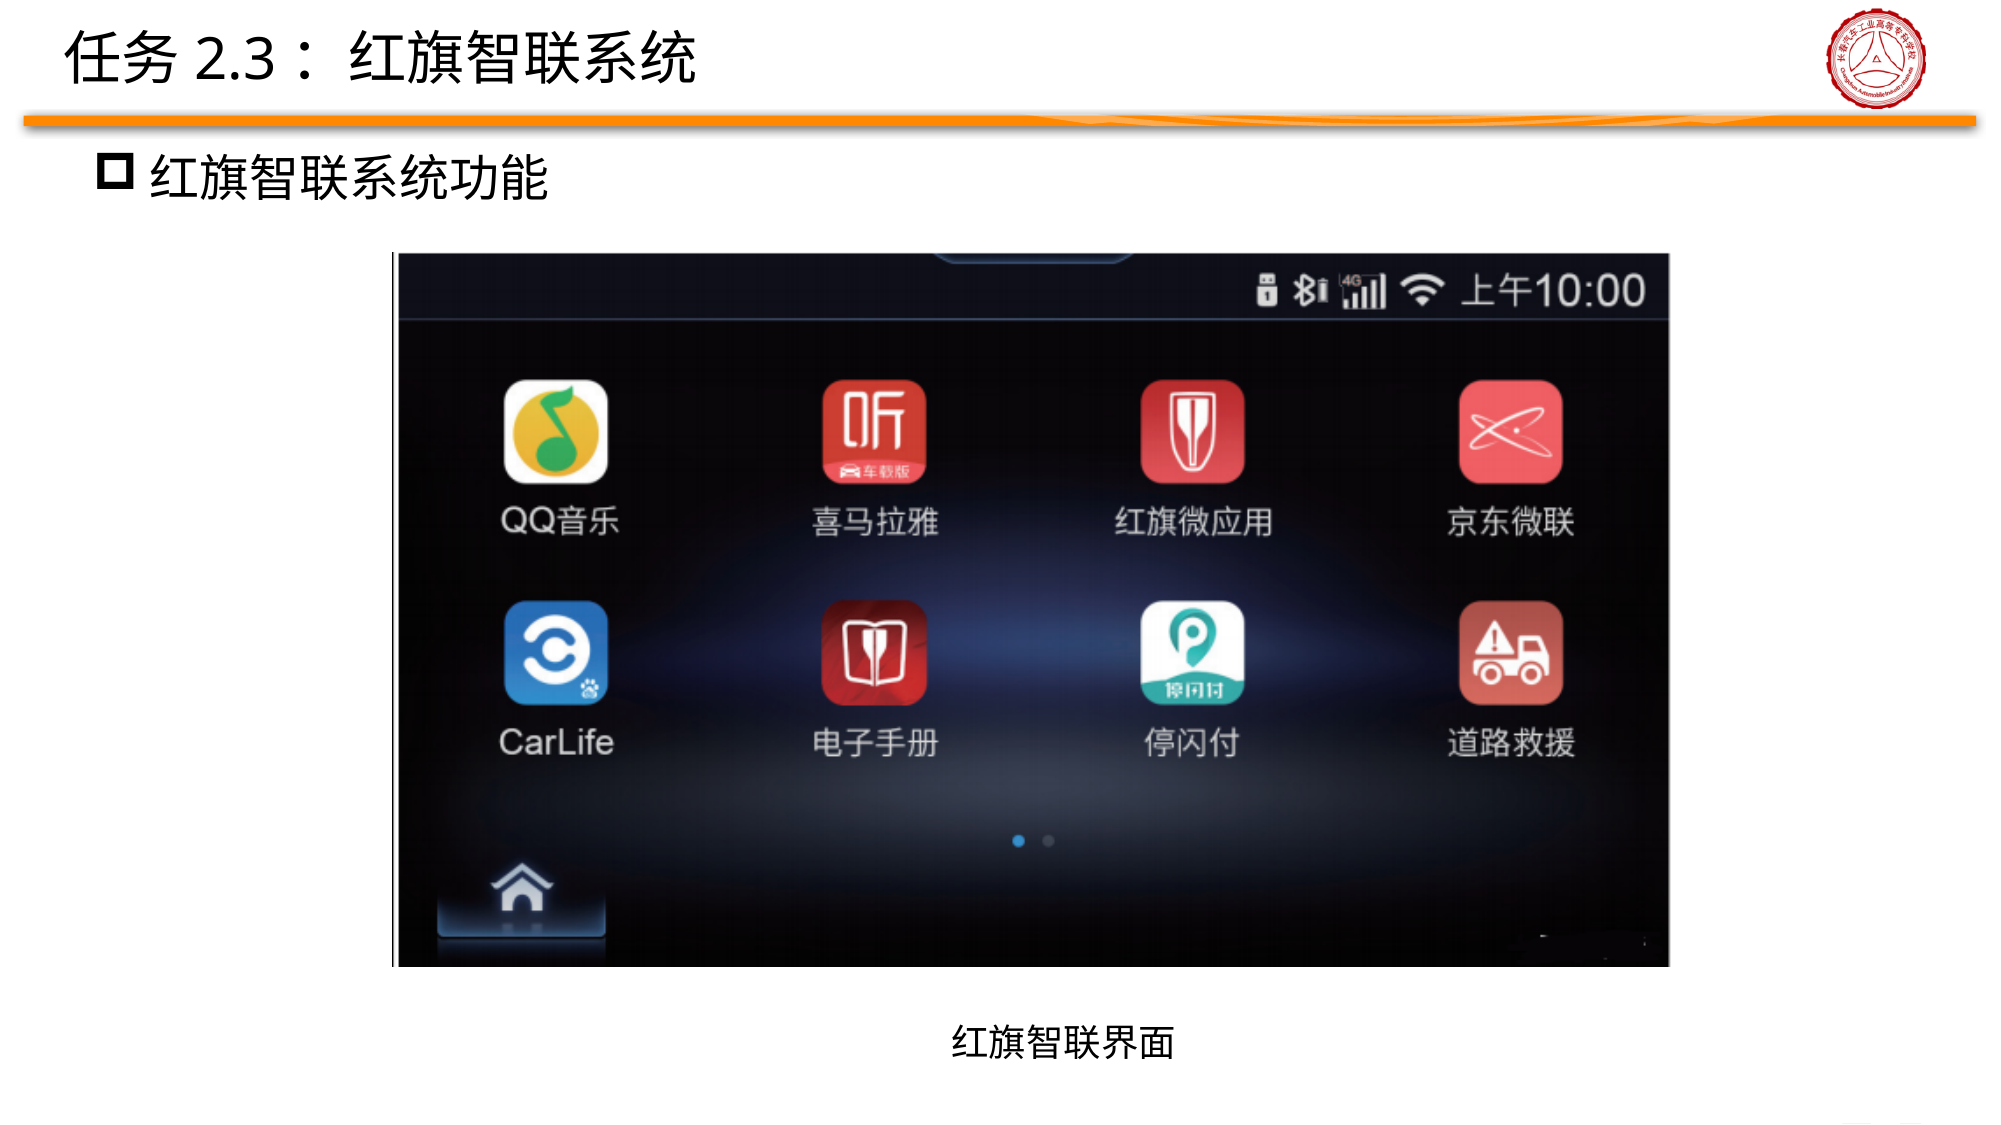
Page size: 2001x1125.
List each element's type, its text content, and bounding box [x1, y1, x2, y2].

text_box 红旗智联界面 [616, 1011, 1450, 1072]
title 任务2.3：红旗智联系统 [49, 21, 1557, 121]
picture [392, 252, 1674, 968]
text_box 红旗智联系统功能 [78, 146, 1160, 271]
picture [1826, 8, 1926, 109]
